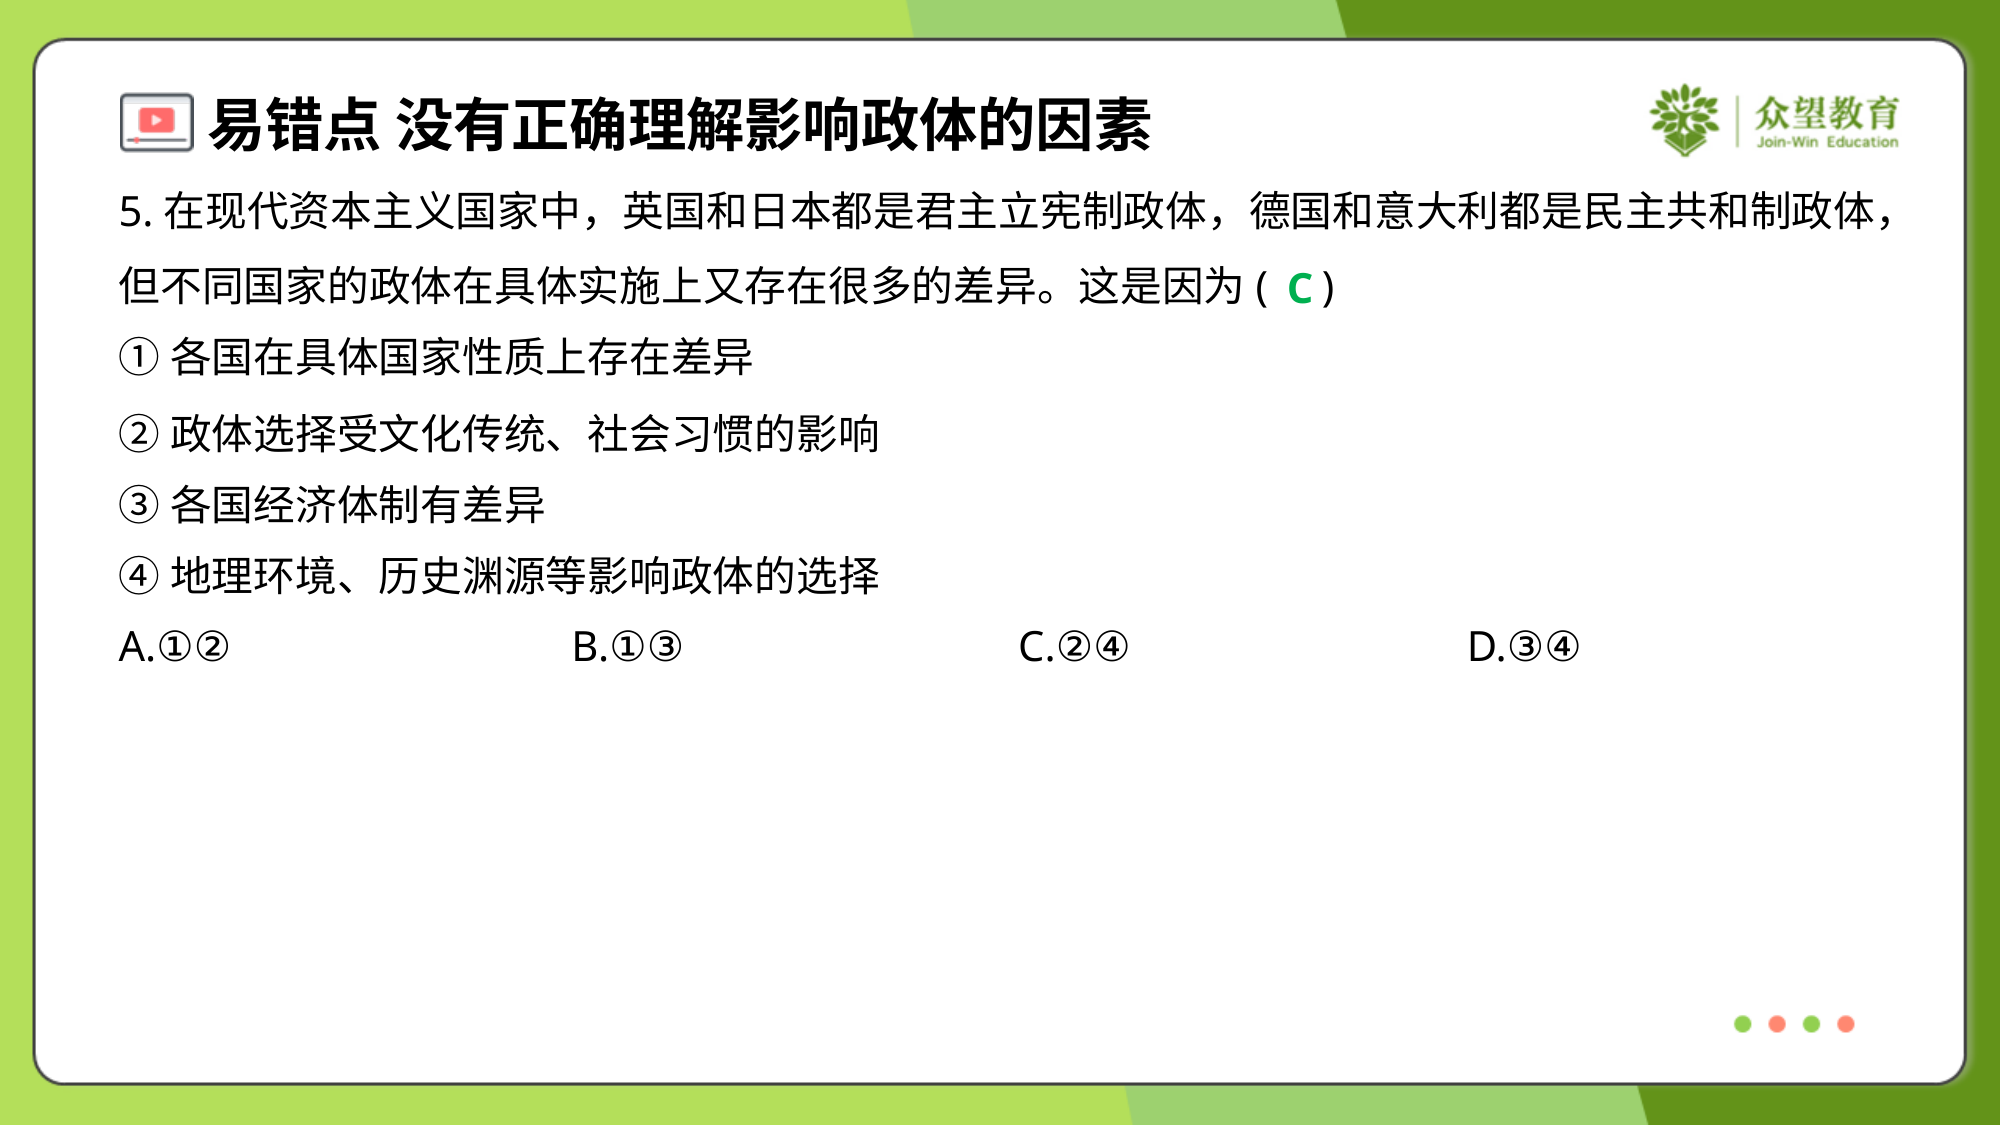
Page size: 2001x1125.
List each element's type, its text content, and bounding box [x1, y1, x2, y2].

picture [0, 0, 2000, 1125]
text_box 5.在现代资本主义国家中，英国和日本都是君主立宪制政体，德国和意大利都是民主共和制政体，但不同国家的政体在具体实施上又存在很多的差异。这是因为( ) [118, 159, 1883, 305]
text_box A.①② B.①③ C.②④ D.③④ [118, 595, 1883, 662]
text_box ①各国在具体国家性质上存在差异 ②政体选择受文化传统、社会习惯的影响 ③各国经济体制有差异 ④地理环境、历史渊源等影响政体的选择 [118, 305, 1883, 521]
text_box C [1270, 241, 1330, 305]
